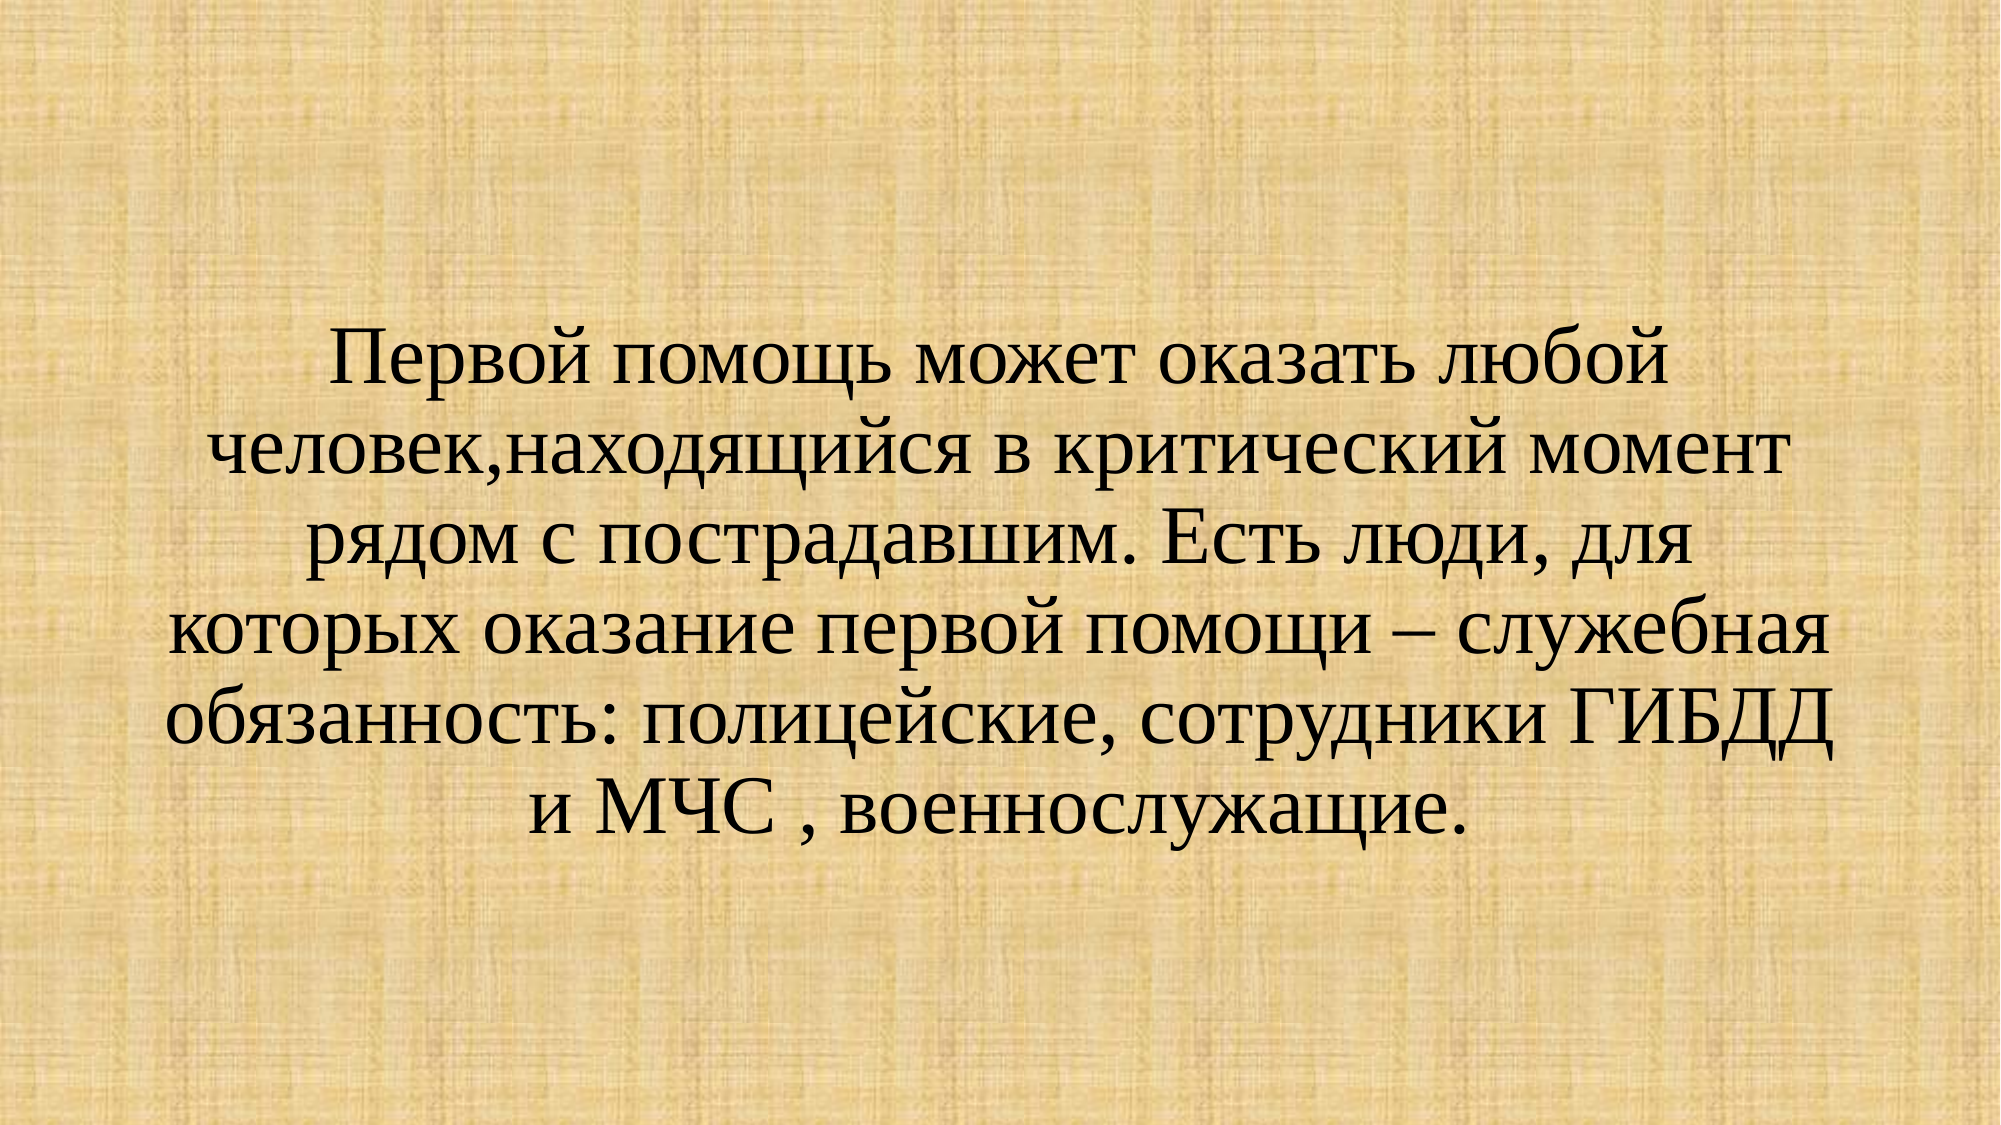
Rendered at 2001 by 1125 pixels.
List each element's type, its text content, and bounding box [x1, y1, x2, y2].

title Первой помощь может оказать любой человек,находящийся в критический момент рядом с пострадавшим. Есть люди, для которых оказание первой помощи – служебная обязанность: полицейские, сотрудники ГИБДД и МЧС , военнослужащие. [137, 59, 1863, 1104]
picture [0, 0, 2001, 1125]
